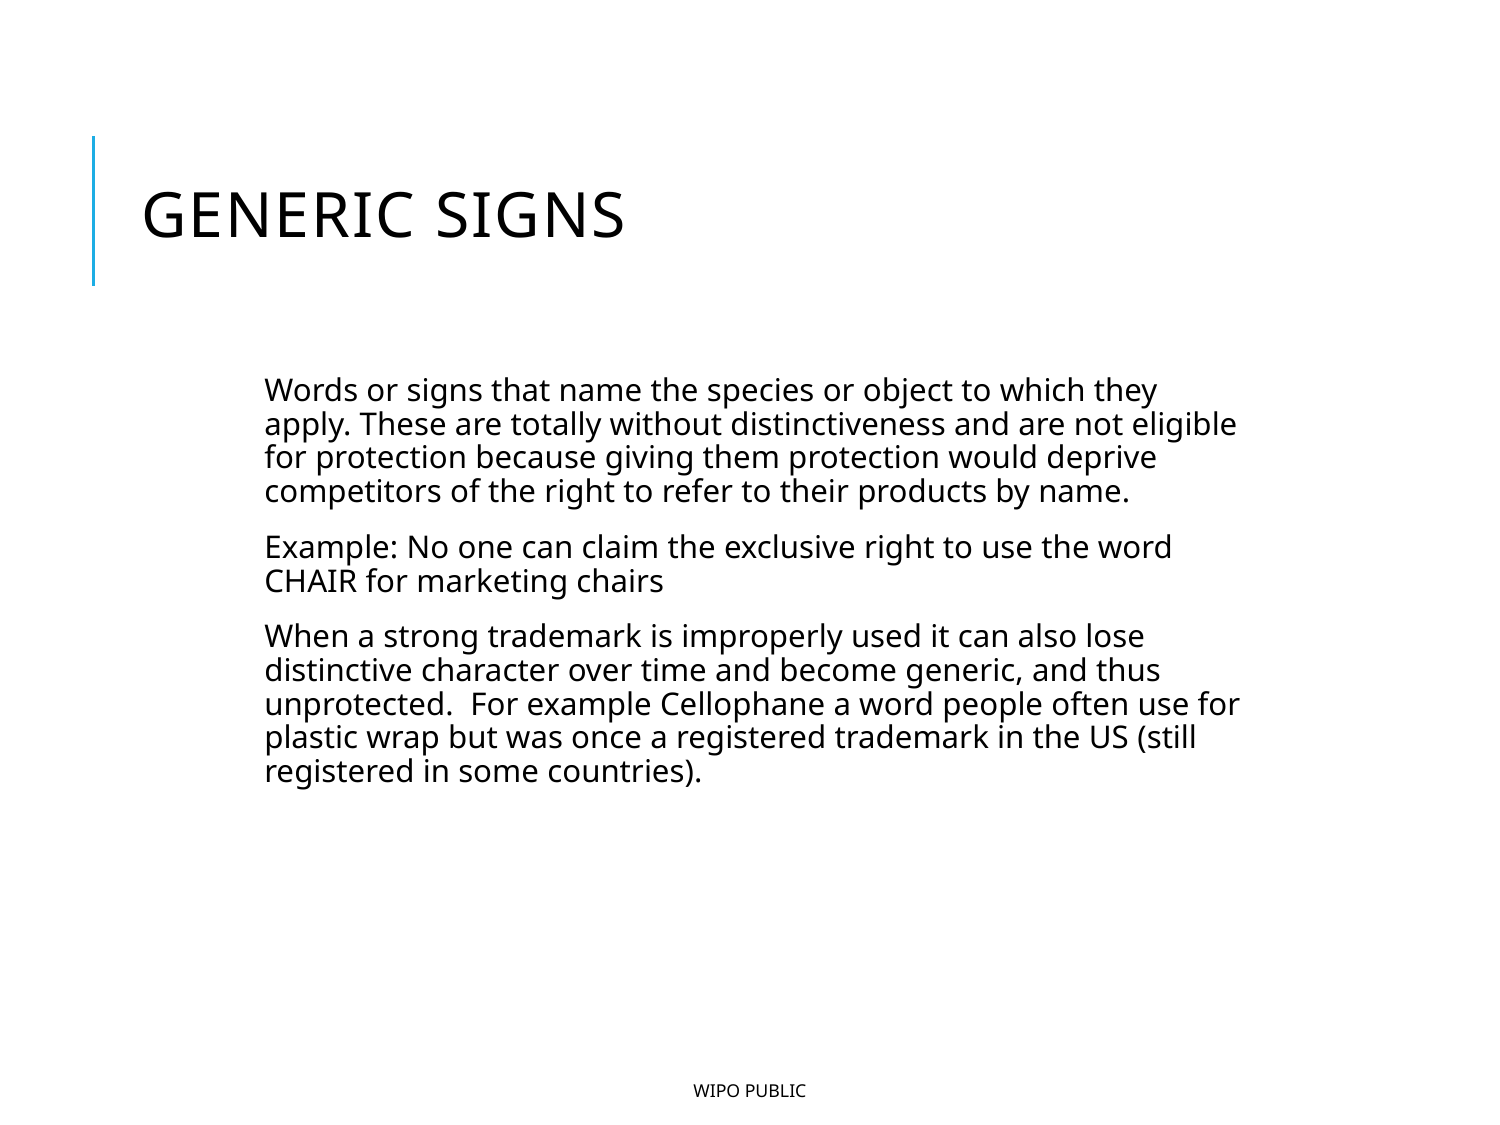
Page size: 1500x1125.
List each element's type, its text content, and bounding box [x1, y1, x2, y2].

title Generic signs [126, 96, 1322, 342]
list Words or signs that name the species or object to which they apply. These are totally without distinctiveness and are not eligible for protection because giving them protection would deprive competitors of the right to refer to their products by name. Example: No one can claim the exclusive right to use the word CHAIR for marketing chairs When a strong trademark is improperly used it can also lose distinctive character over time and become generic, and thus unprotected. For example Cellophane a word people often use for plastic wrap but was once a registered trademark in the US (still registered in some countries). [243, 366, 1257, 836]
